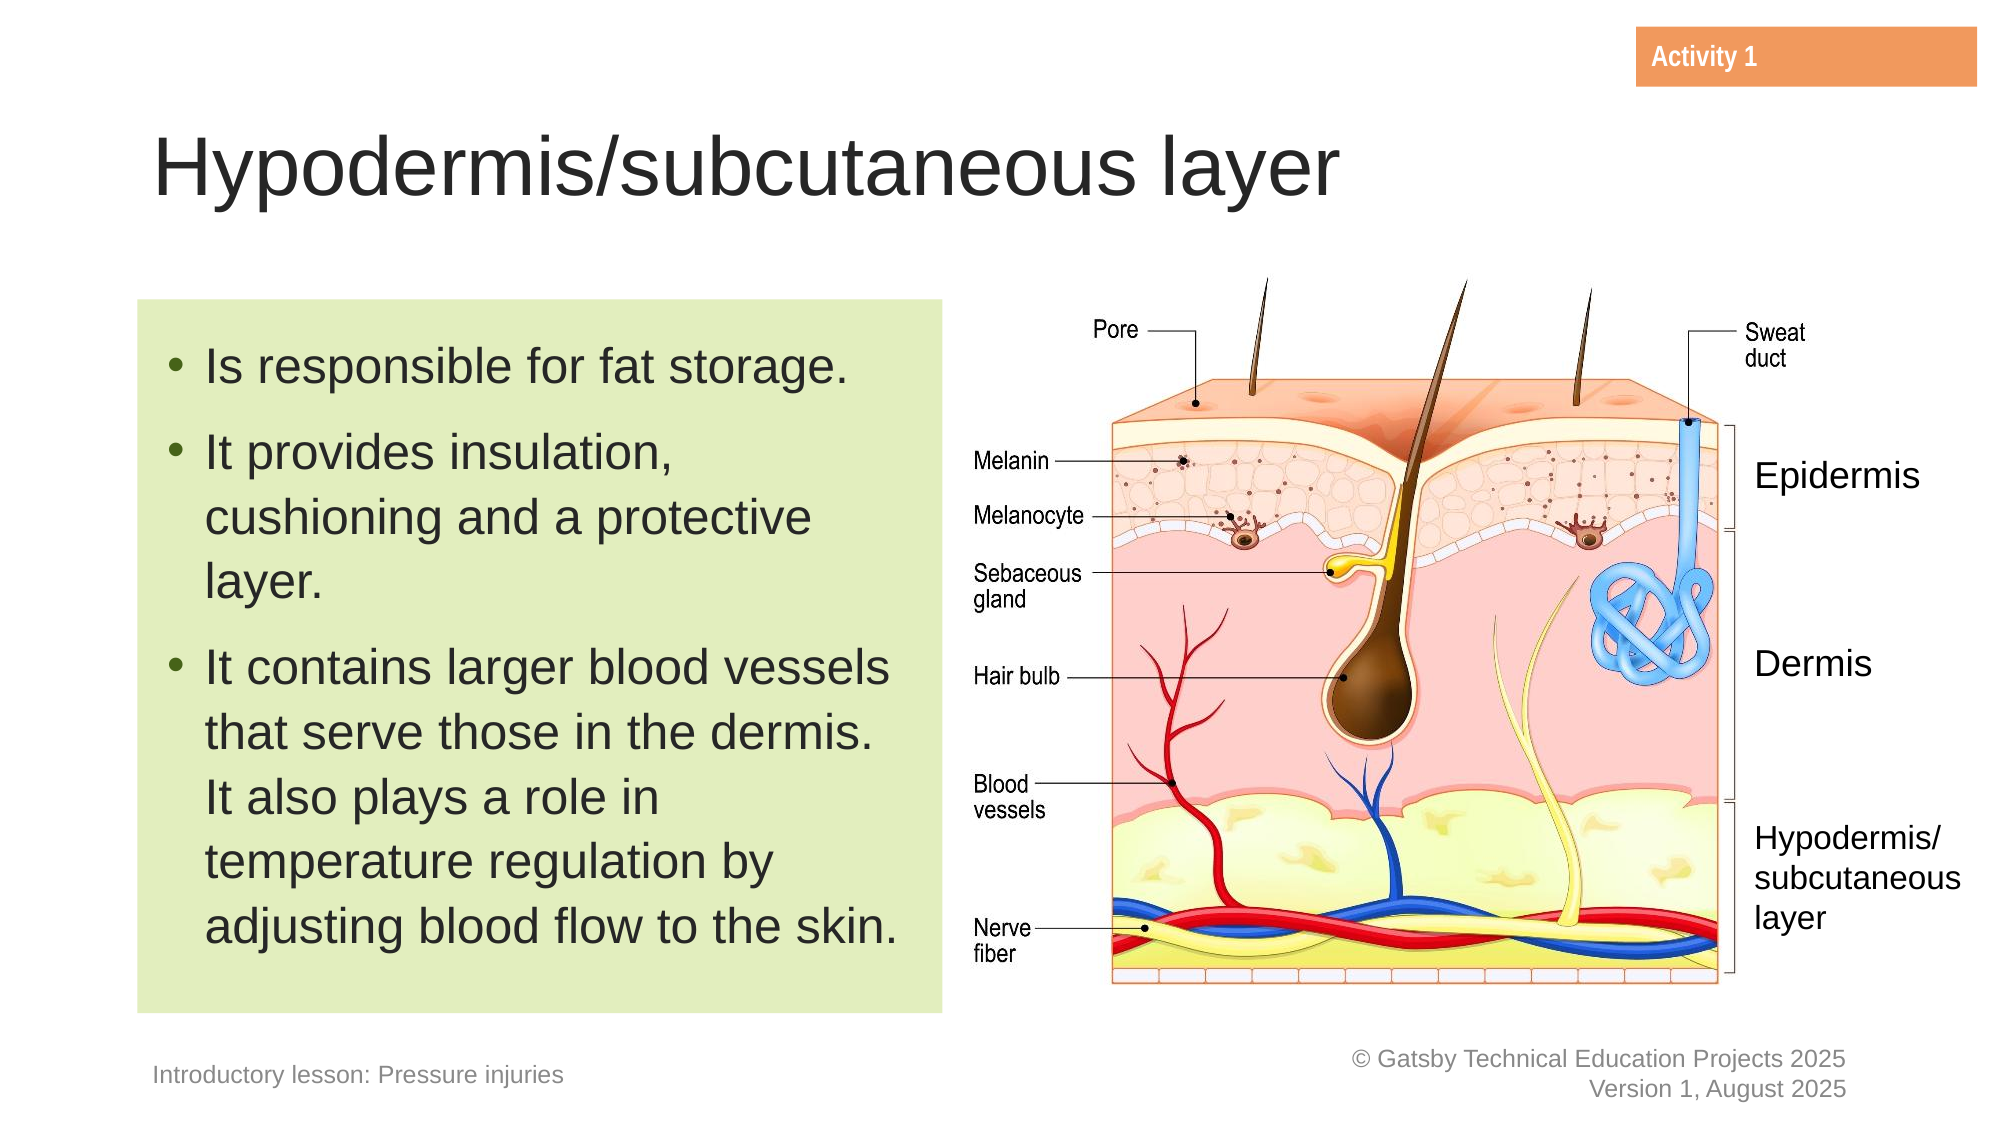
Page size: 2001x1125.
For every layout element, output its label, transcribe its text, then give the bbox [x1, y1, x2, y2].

list Activity 1 [1636, 26, 1978, 87]
title Hypodermis/subcutaneous layer [137, 59, 1863, 278]
list Introductory lesson: Pressure injuries [137, 1042, 829, 1103]
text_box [954, 265, 1978, 1043]
list Is responsible for fat storage. It provides insulation, cushioning and a protective layer. It contains larger blood vessels that serve those in the dermis. It also plays a role in temperature regulation by adjusting blood flow to the skin. [137, 299, 943, 1014]
